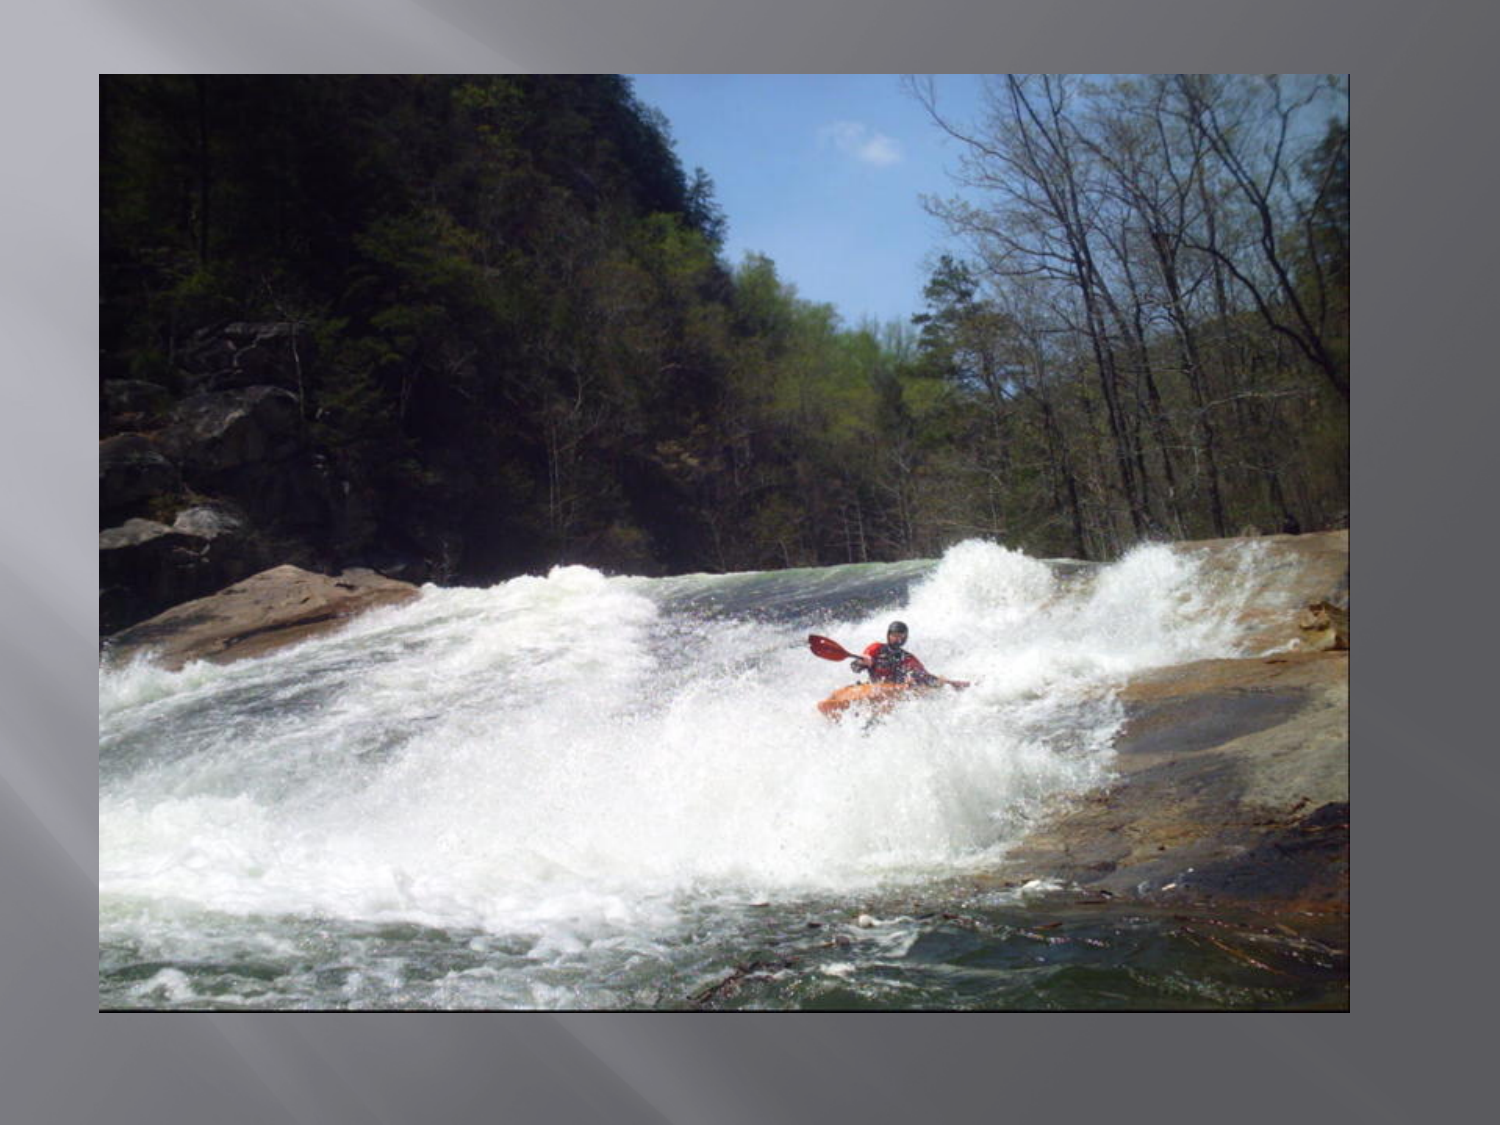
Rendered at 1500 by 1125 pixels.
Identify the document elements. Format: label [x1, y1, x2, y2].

picture [99, 74, 1351, 1013]
